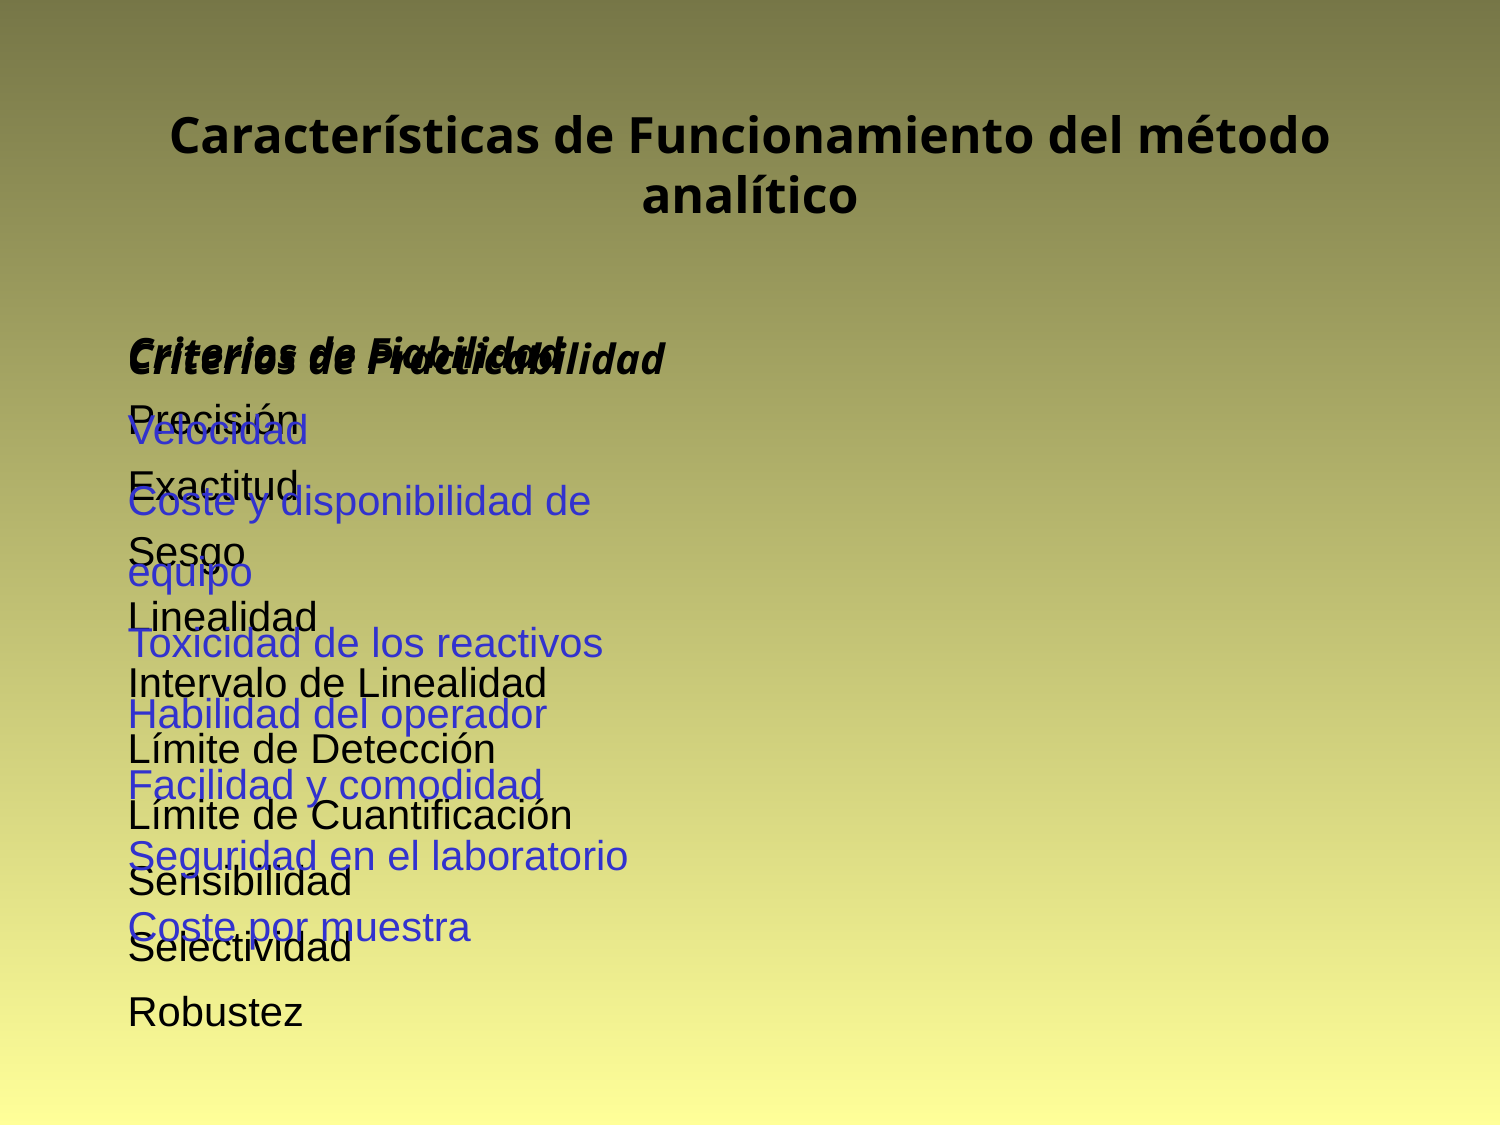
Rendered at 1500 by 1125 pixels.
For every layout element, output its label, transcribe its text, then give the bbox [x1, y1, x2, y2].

title Características de Funcionamiento del método analítico [112, 99, 1388, 288]
list Criterios de Practicabilidad Velocidad Coste y disponibilidad de equipo Toxicidad de los reactivos Habilidad del operador Facilidad y comodidad Seguridad en el laboratorio Coste por muestra [112, 324, 1388, 1001]
